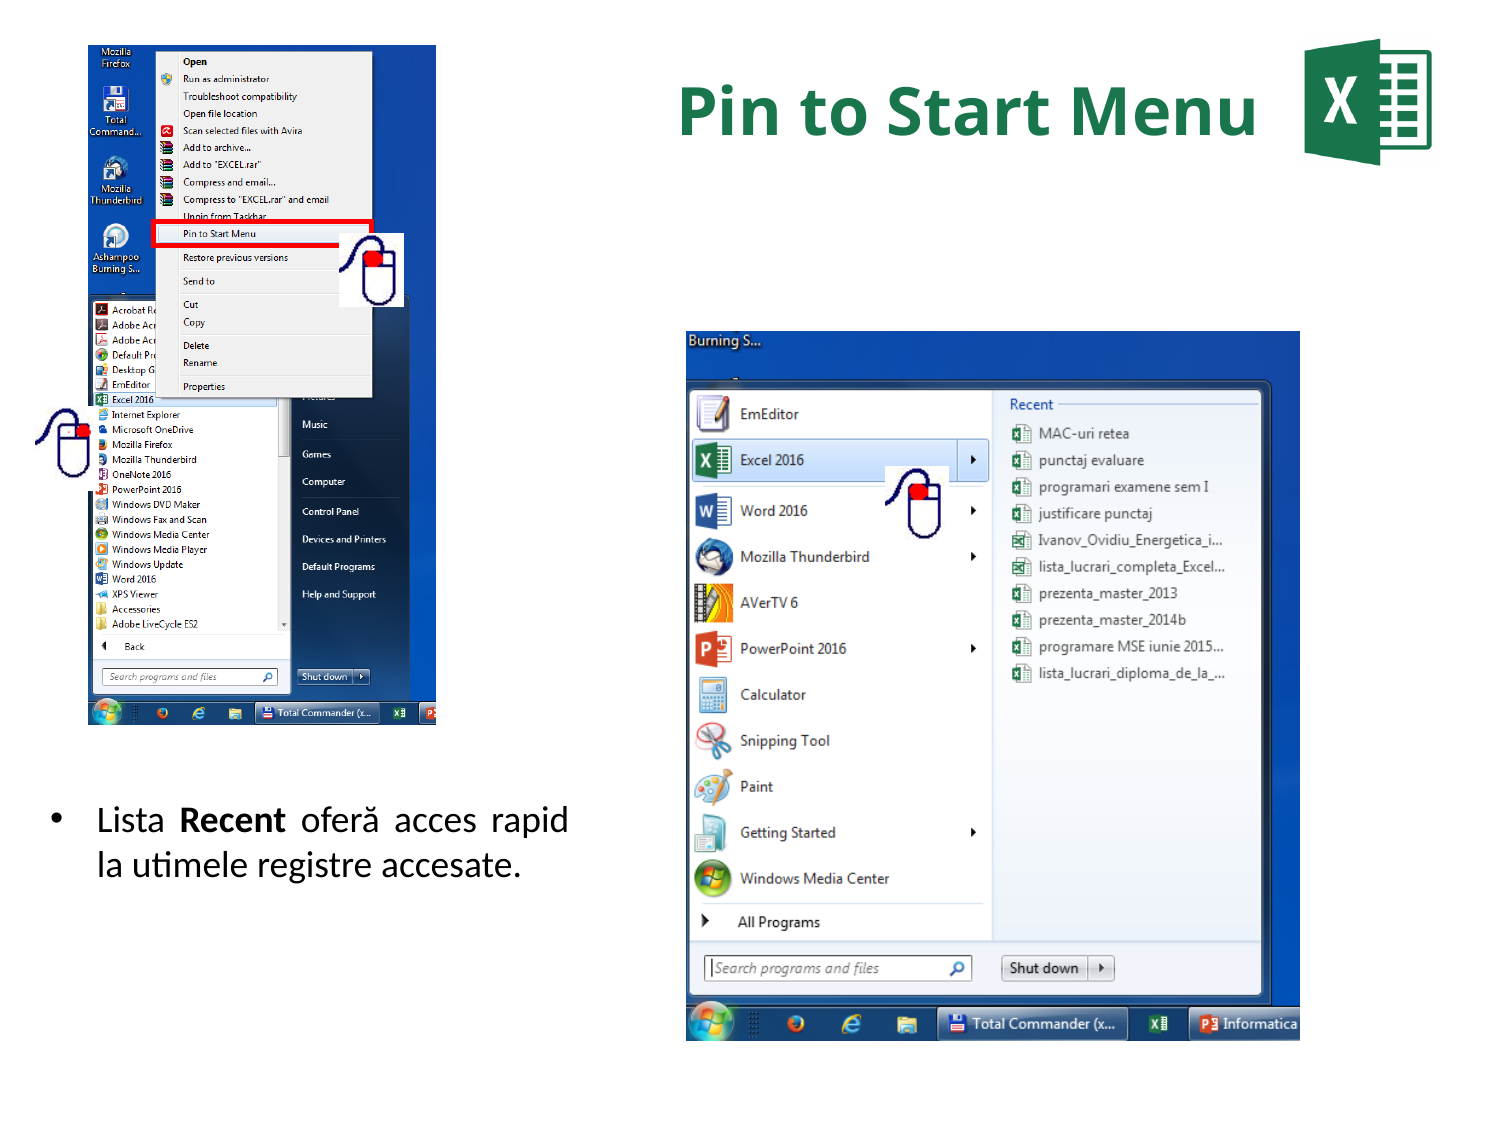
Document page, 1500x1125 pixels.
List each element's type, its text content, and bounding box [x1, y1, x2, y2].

text_box Lista Recent oferă acces rapid la utimele registre accesate. [35, 787, 585, 938]
title Pin to Start Menu [436, 59, 1275, 168]
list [35, 406, 99, 491]
picture [1300, 34, 1436, 170]
picture [686, 331, 1301, 1041]
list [885, 466, 949, 540]
picture [88, 45, 436, 734]
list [339, 233, 404, 307]
